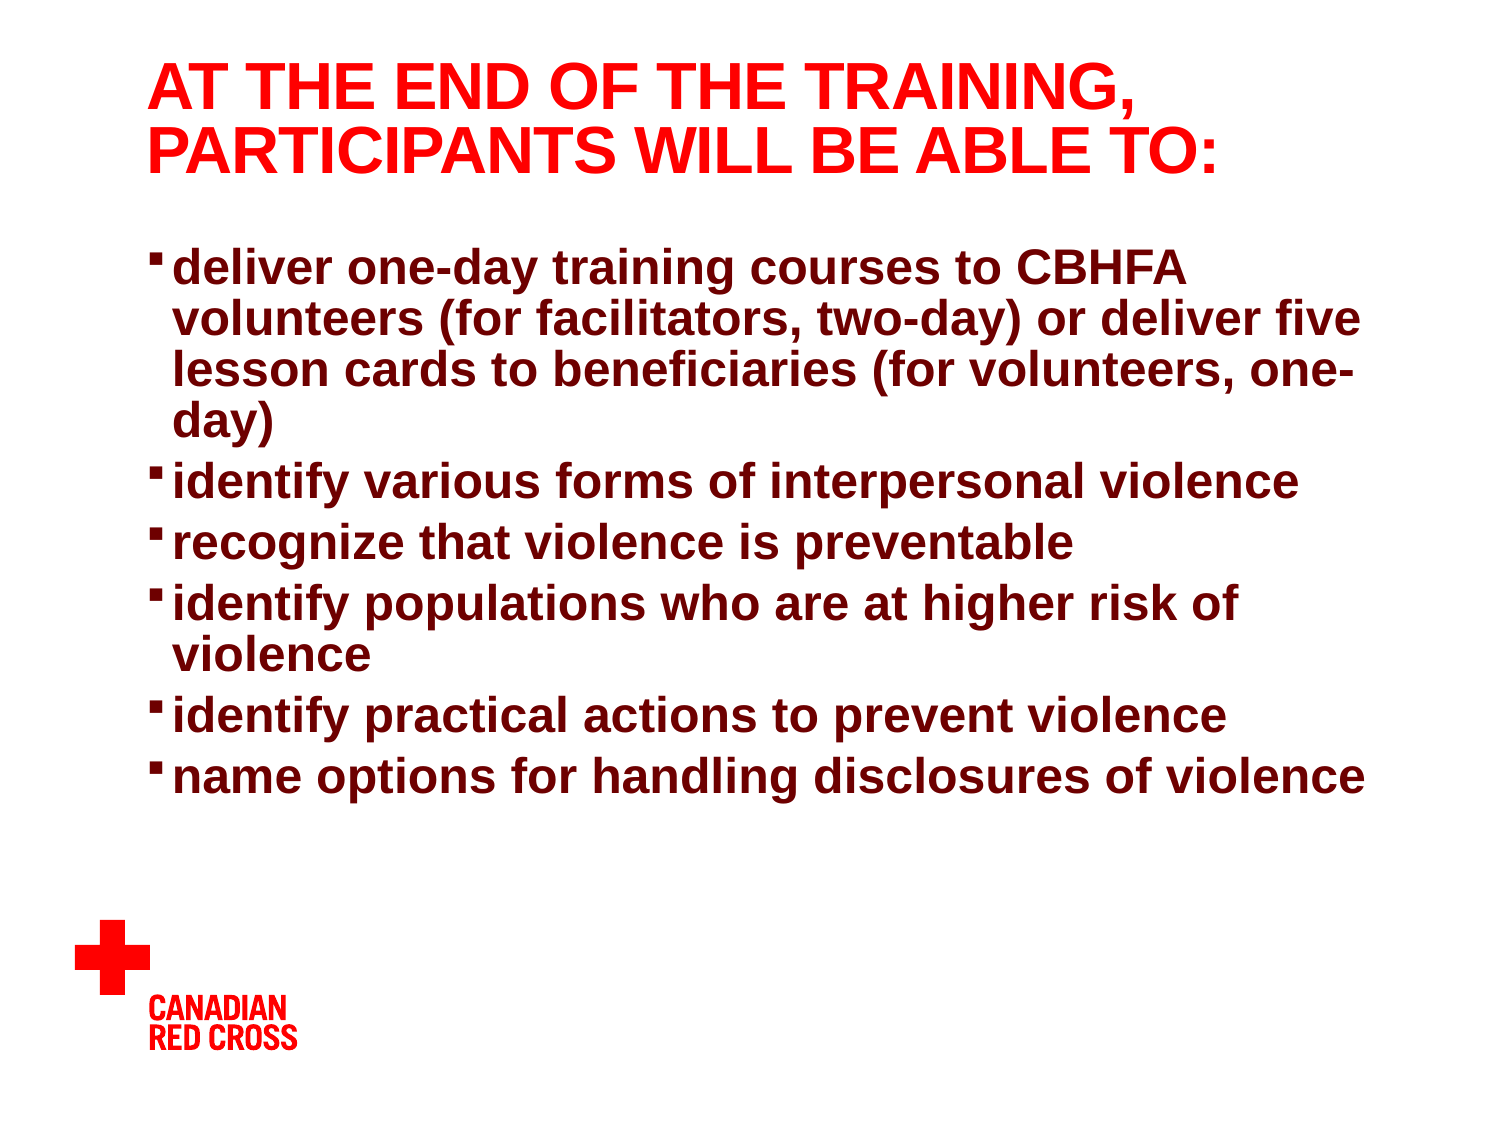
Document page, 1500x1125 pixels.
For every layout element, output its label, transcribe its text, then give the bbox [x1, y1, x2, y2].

list deliver one-day training courses to CBHFA volunteers (for facilitators, two-day) or deliver five lesson cards to beneficiaries (for volunteers, one-day) identify various forms of interpersonal violence recognize that violence is preventable identify populations who are at higher risk of violence identify practical actions to prevent violence name options for handling disclosures of violence [131, 231, 1448, 894]
title AT THE END OF THE TRAINING, PARTICIPANTS WILL BE ABLE TO: [131, 39, 1444, 194]
